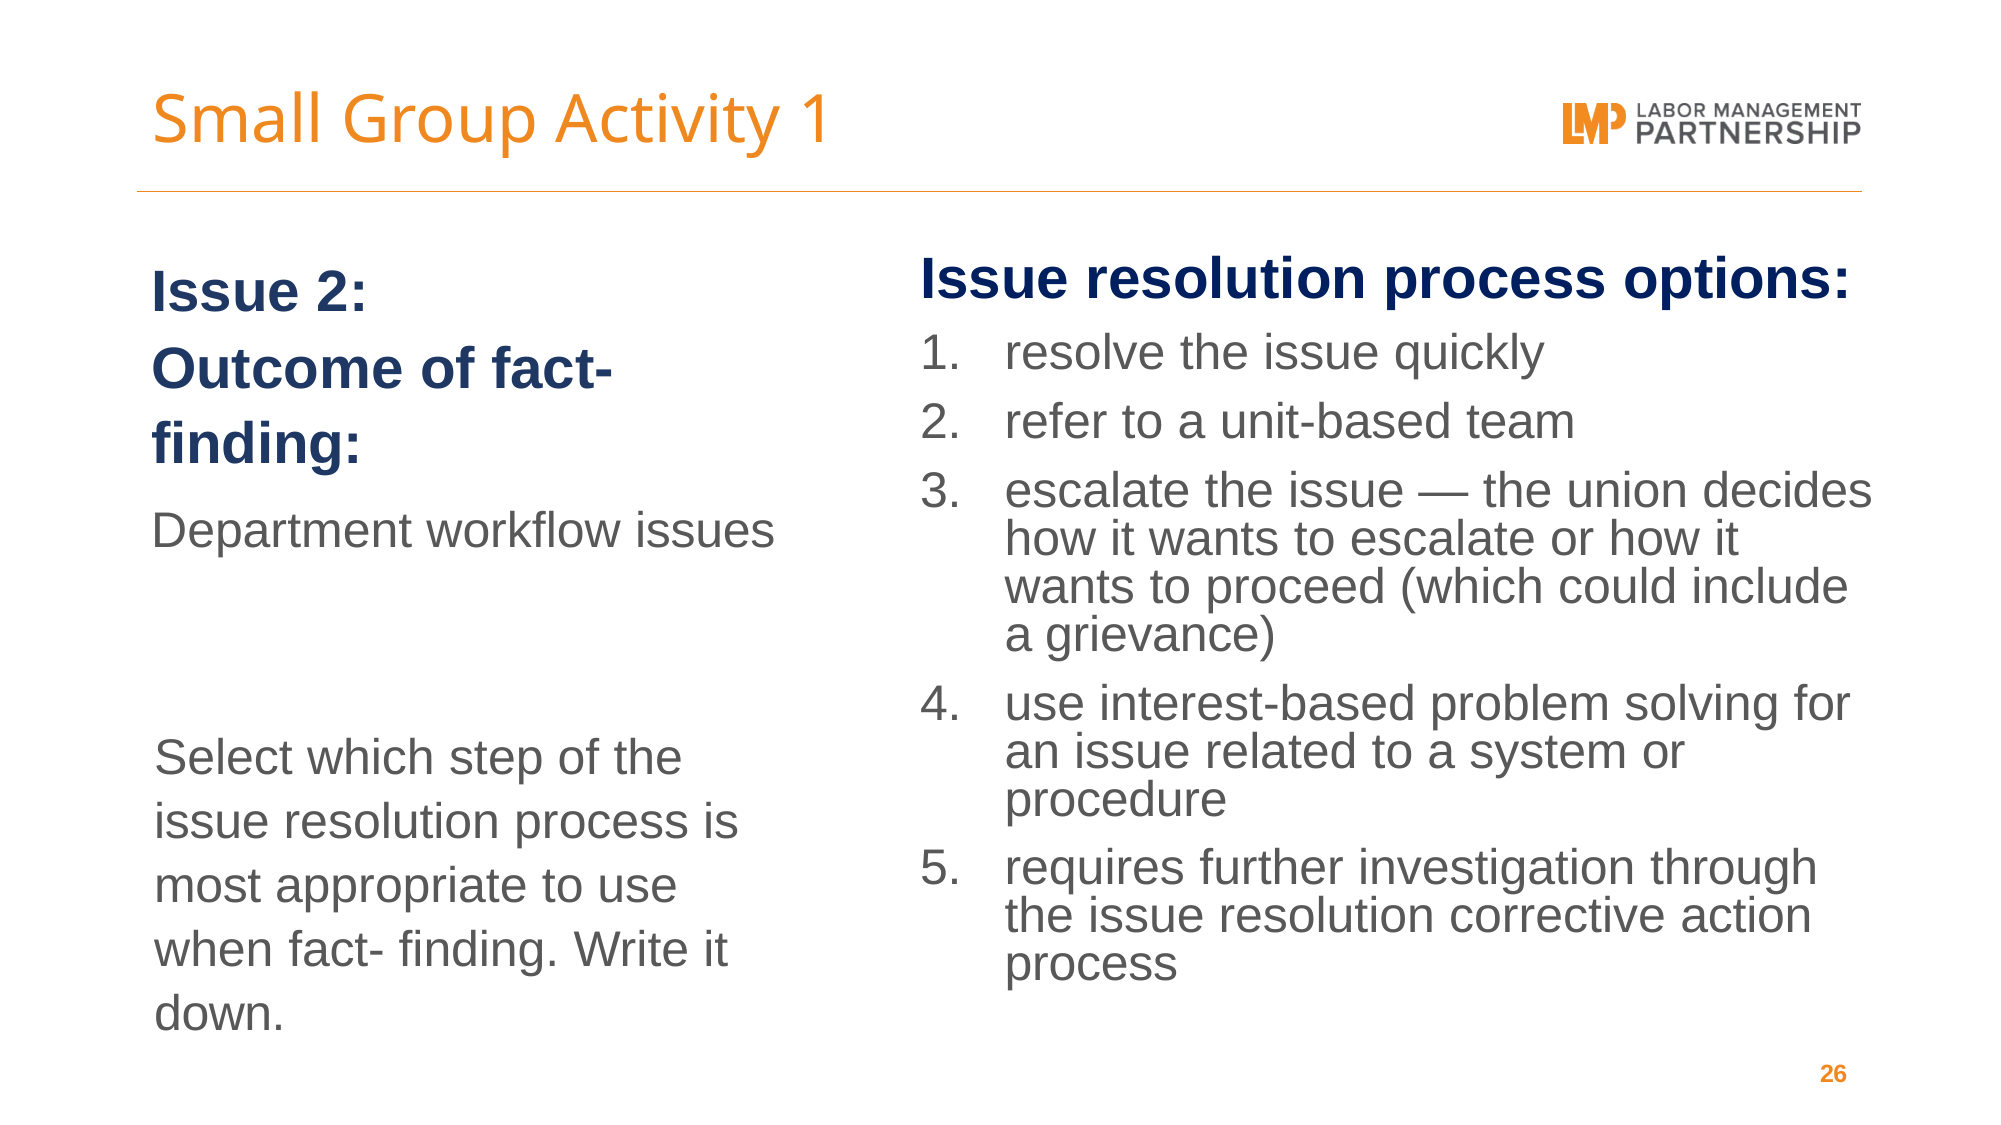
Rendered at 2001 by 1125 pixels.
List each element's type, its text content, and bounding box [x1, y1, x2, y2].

list Issue 2: Outcome of fact-finding: Department workflow issues [149, 246, 813, 712]
text_box Select which step of the issue resolution process is most appropriate to use when fact- finding. Write it down. [137, 712, 825, 1049]
slide_number 26 [1813, 1057, 1857, 1125]
text_box Issue resolution process options: resolve the issue quickly refer to a unit-based team escalate the issue — the union decides how it wants to escalate or how it wants to proceed (which could include a grievance) use interest-based problem solving for an issue related to a system or procedure requires further investigation through the issue resolution corrective action process [918, 227, 1878, 991]
title Small Group Activity 1 [150, 67, 1850, 264]
picture [1850, 103, 1861, 144]
